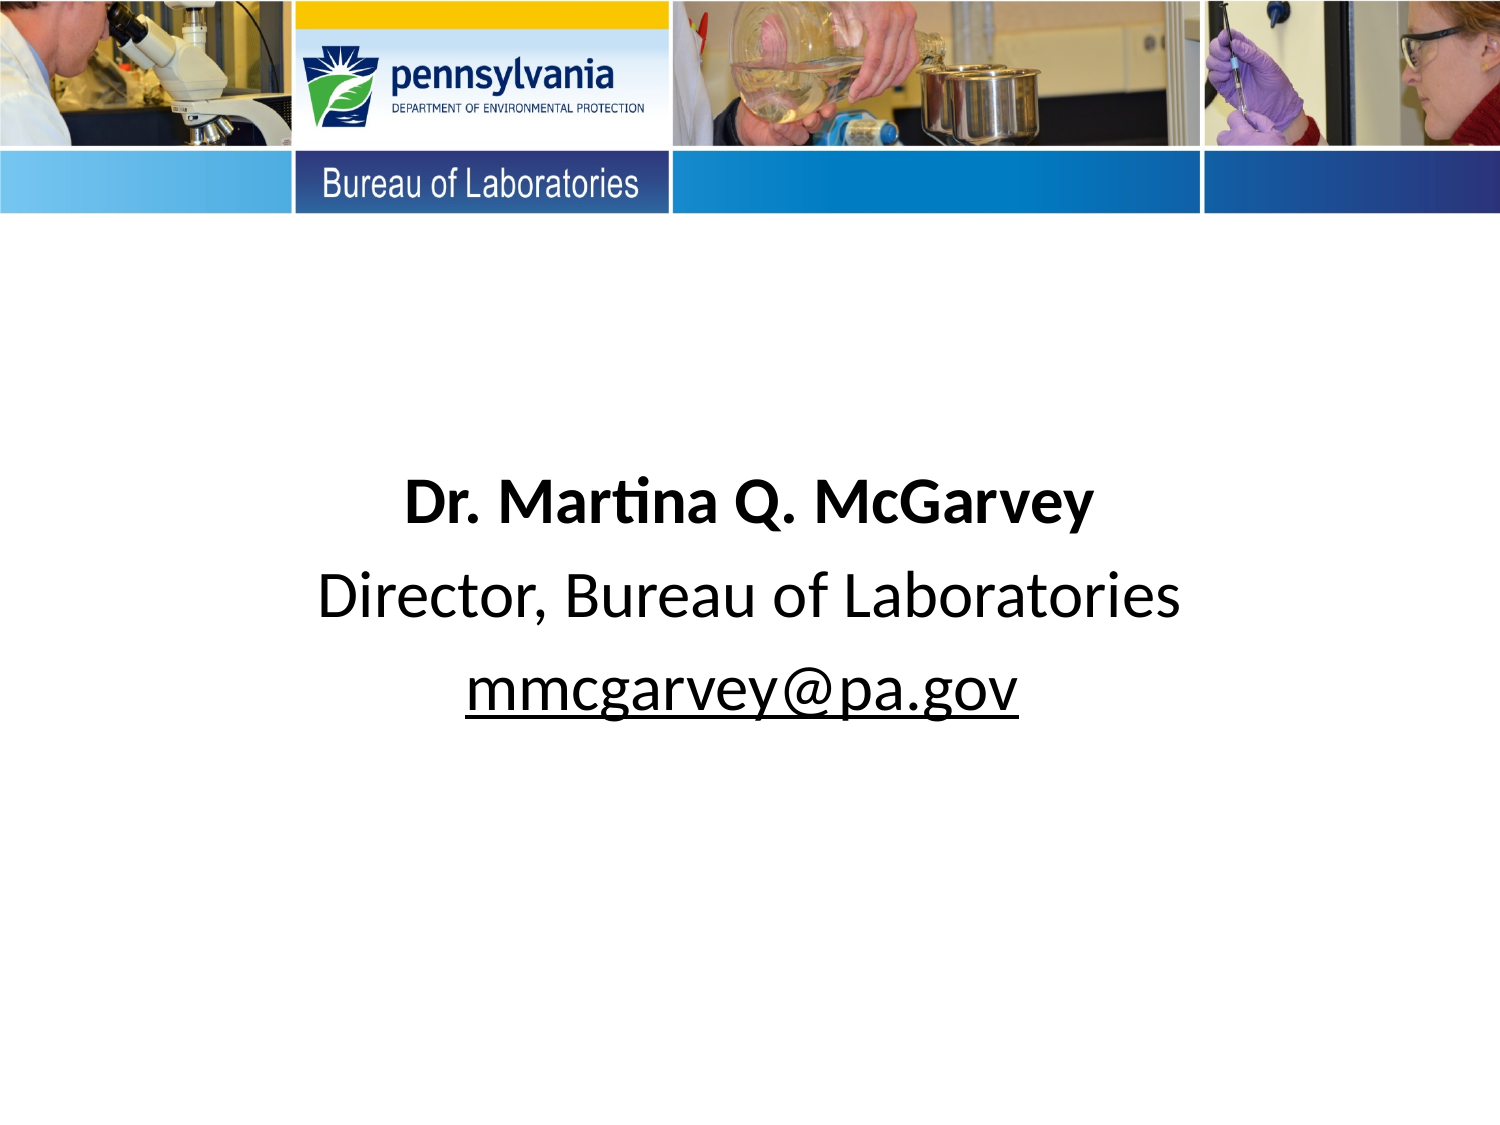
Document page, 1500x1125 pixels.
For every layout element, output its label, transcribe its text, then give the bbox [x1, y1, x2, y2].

list Dr. Martina Q. McGarvey Director, Bureau of Laboratories mmcgarvey@pa.gov [75, 262, 1425, 1005]
picture [0, 0, 1500, 214]
